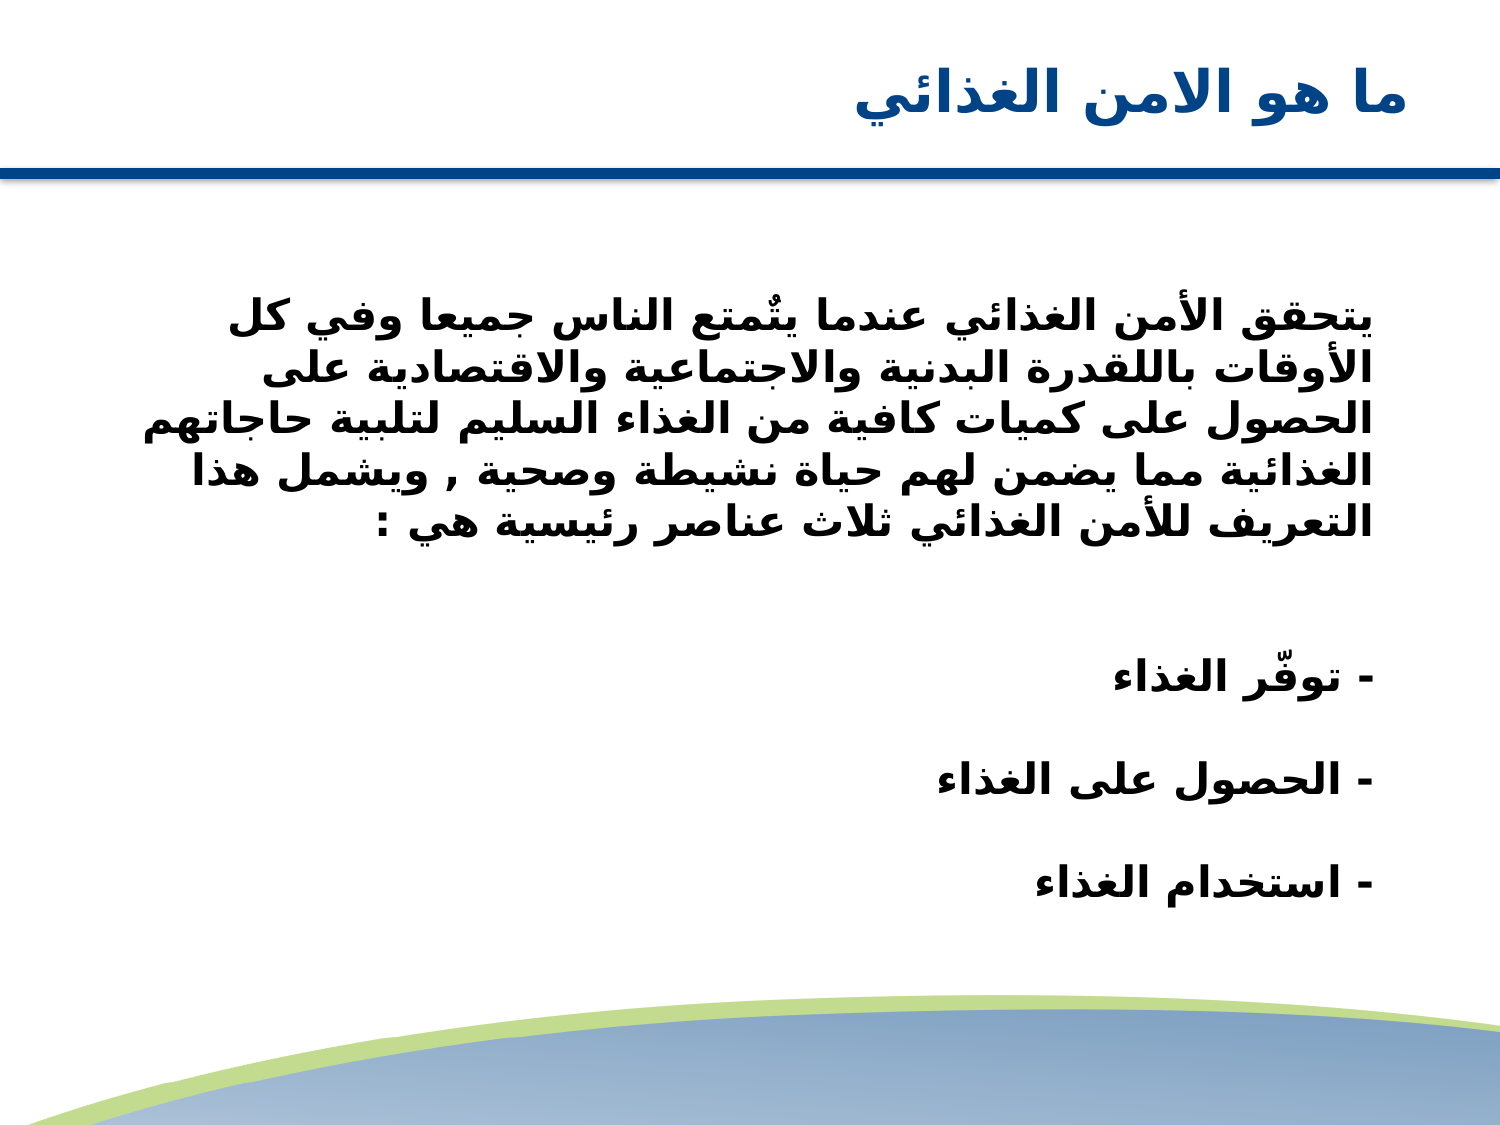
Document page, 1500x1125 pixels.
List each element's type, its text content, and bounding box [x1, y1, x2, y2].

text_box يتحقق الأمن الغذائي عندما يتٌمتع الناس جميعا وفي كل الأوقات باللقدرة البدنية والاجتماعية والاقتصادية على الحصول على كميات كافية من الغذاء السليم لتلبية حاجاتهم الغذائية مما يضمن لهم حياة نشيطة وصحية , ويشمل هذا التعريف للأمن الغذائي ثلاث عناصر رئيسية هي : - توفّر الغذاء - الحصول على الغذاء - استخدام الغذاء [115, 273, 1391, 920]
title ما هو الامن الغذائي [75, 0, 1425, 178]
picture [0, 993, 1500, 1125]
